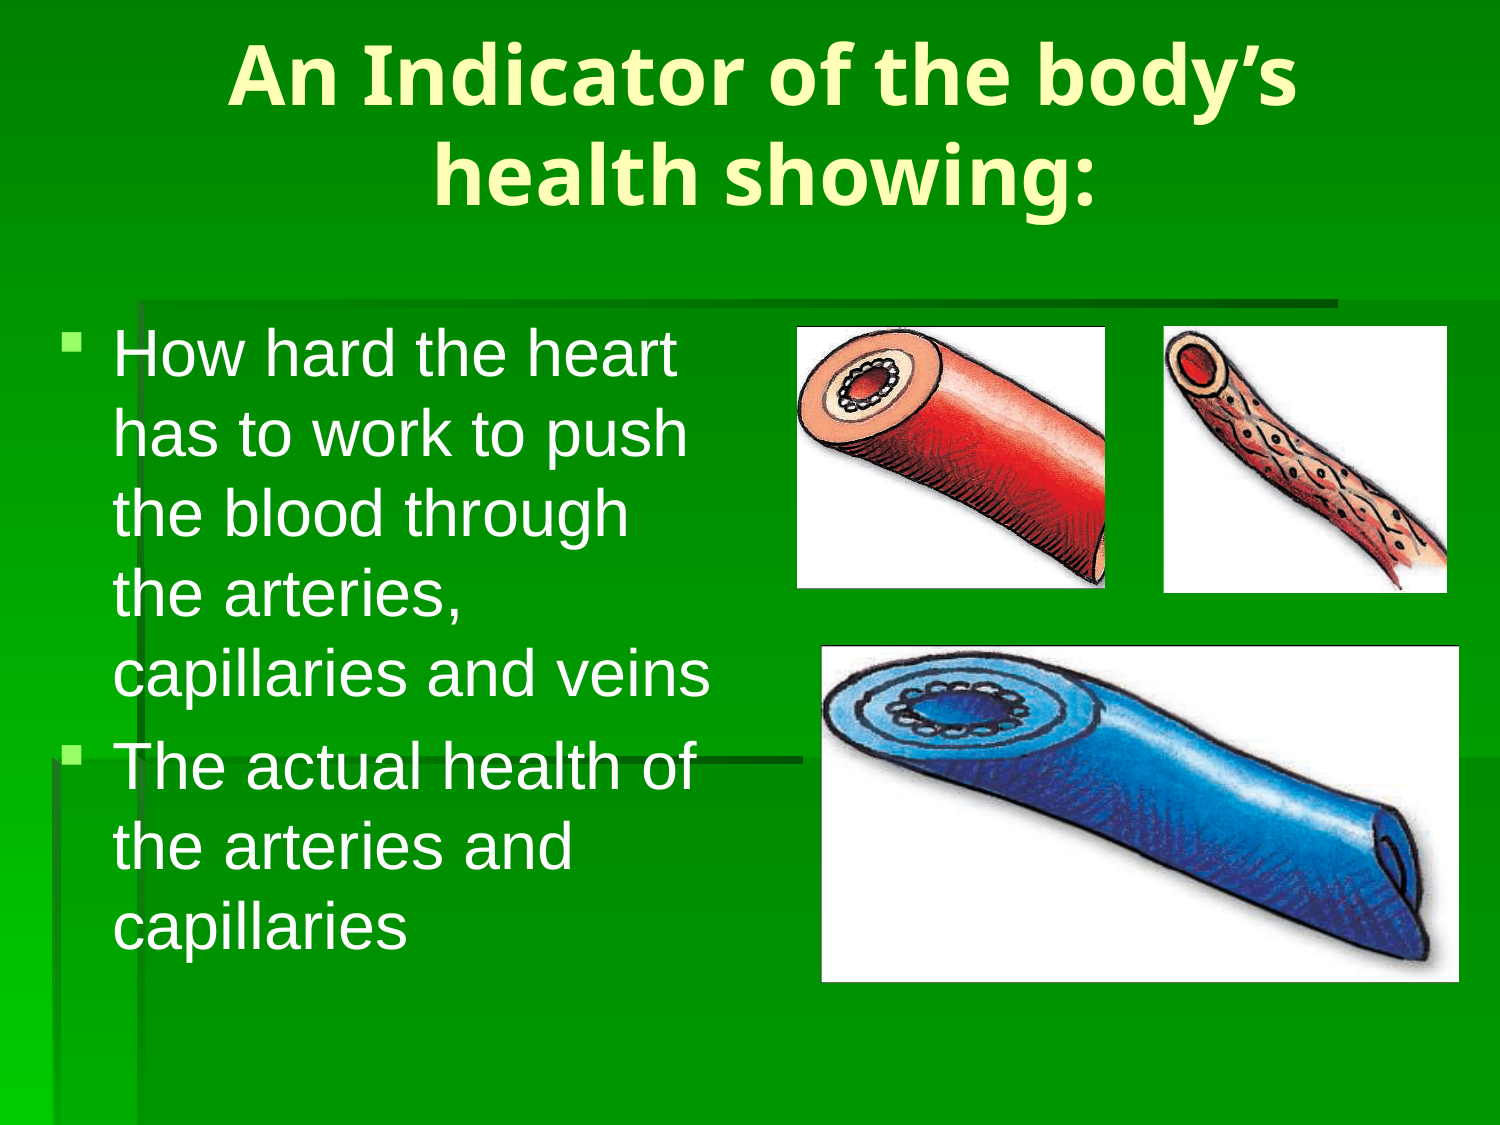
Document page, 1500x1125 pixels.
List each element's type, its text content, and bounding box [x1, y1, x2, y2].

picture [820, 645, 1459, 983]
picture [1163, 325, 1448, 594]
picture [796, 326, 1105, 589]
list How hard the heart has to work to push the blood through the arteries, capillaries and veins The actual health of the arteries and capillaries [40, 302, 737, 979]
title An Indicator of the body’s health showing: [76, 54, 1453, 290]
